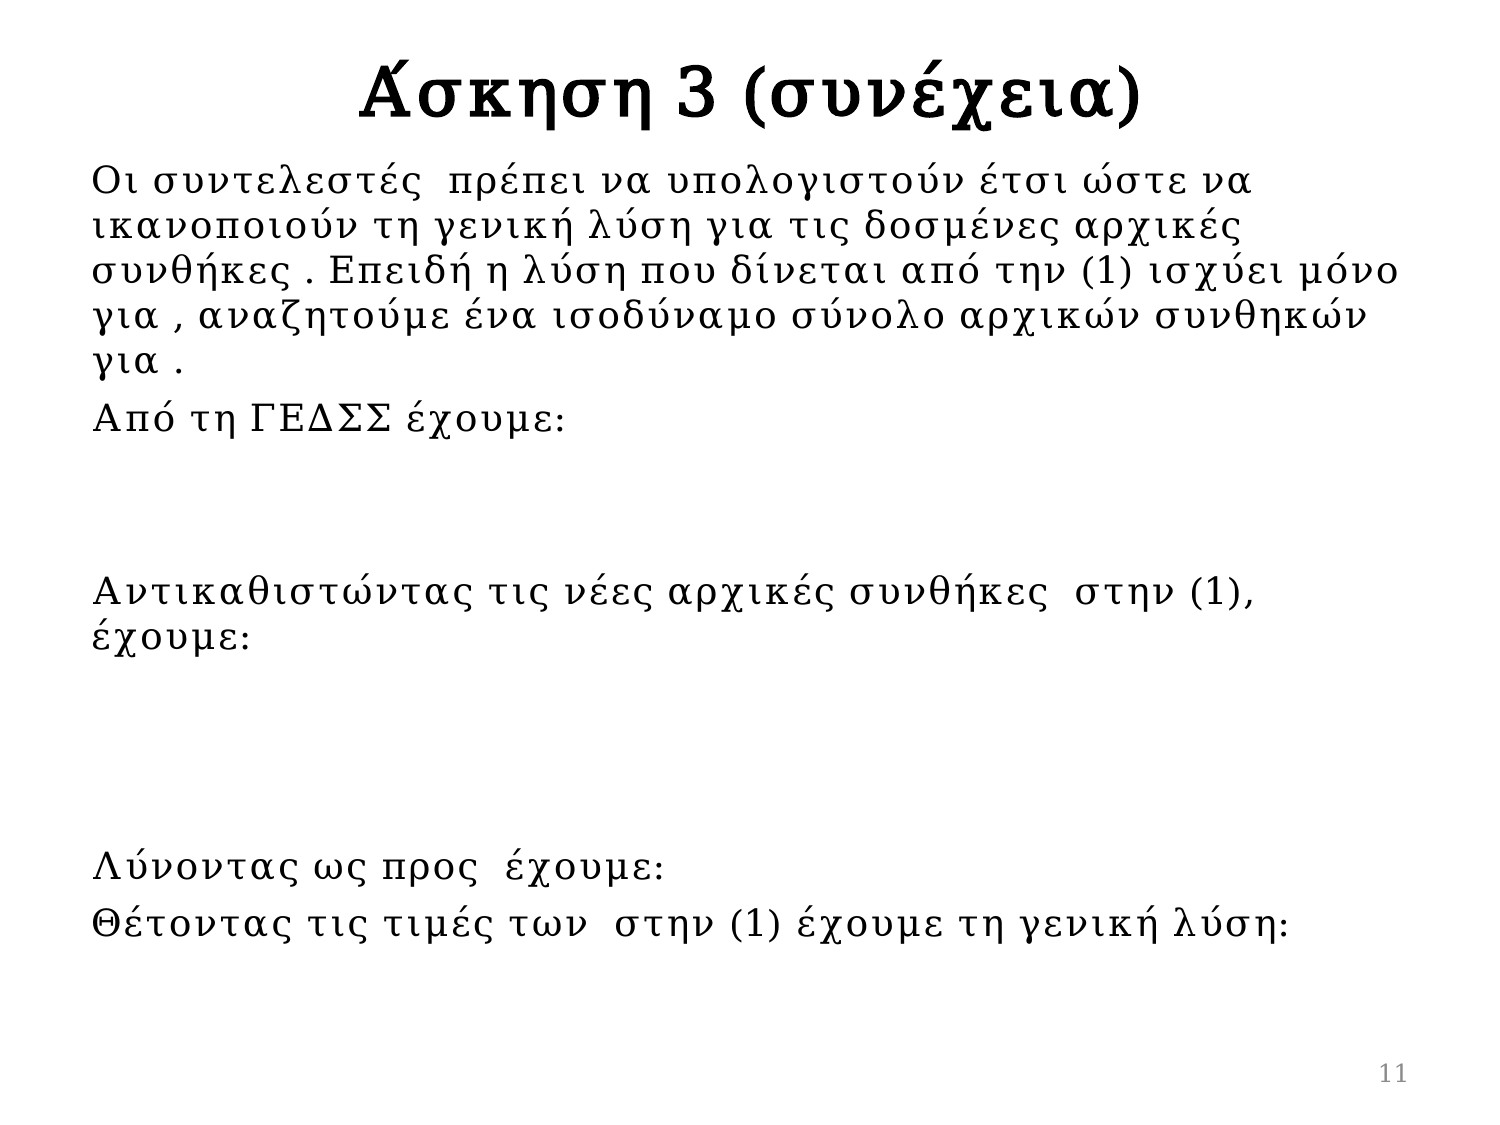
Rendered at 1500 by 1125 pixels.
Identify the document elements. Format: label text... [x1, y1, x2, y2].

slide_number 11 [1222, 1042, 1425, 1103]
title Άσκηση 3 (συνέχεια) [75, 19, 1425, 159]
